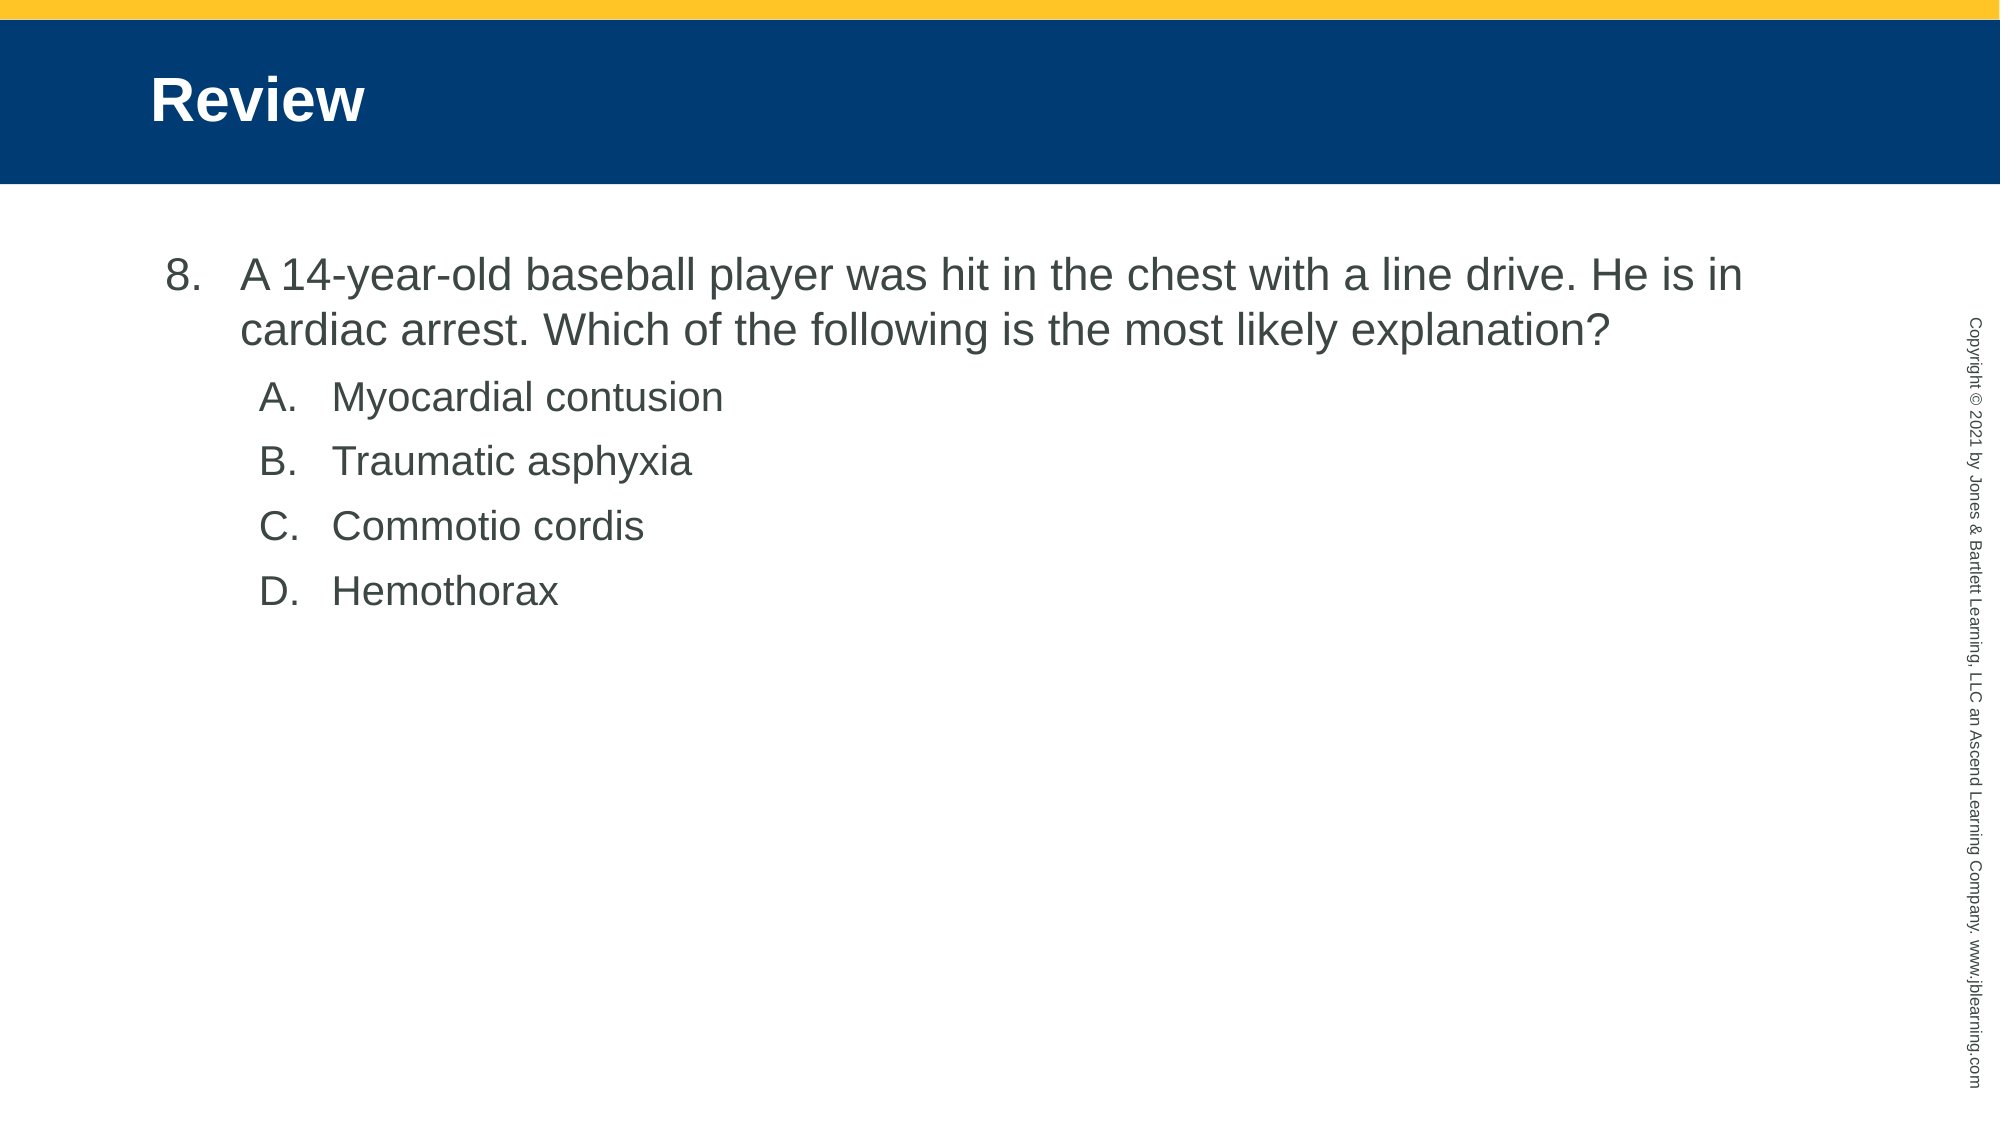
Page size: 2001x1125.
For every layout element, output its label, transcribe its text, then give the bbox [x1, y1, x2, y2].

title Review [0, 19, 2000, 185]
list A 14-year-old baseball player was hit in the chest with a line drive. He is in cardiac arrest. Which of the following is the most likely explanation? Myocardial contusion Traumatic asphyxia Commotio cordis Hemothorax [150, 237, 1850, 1025]
